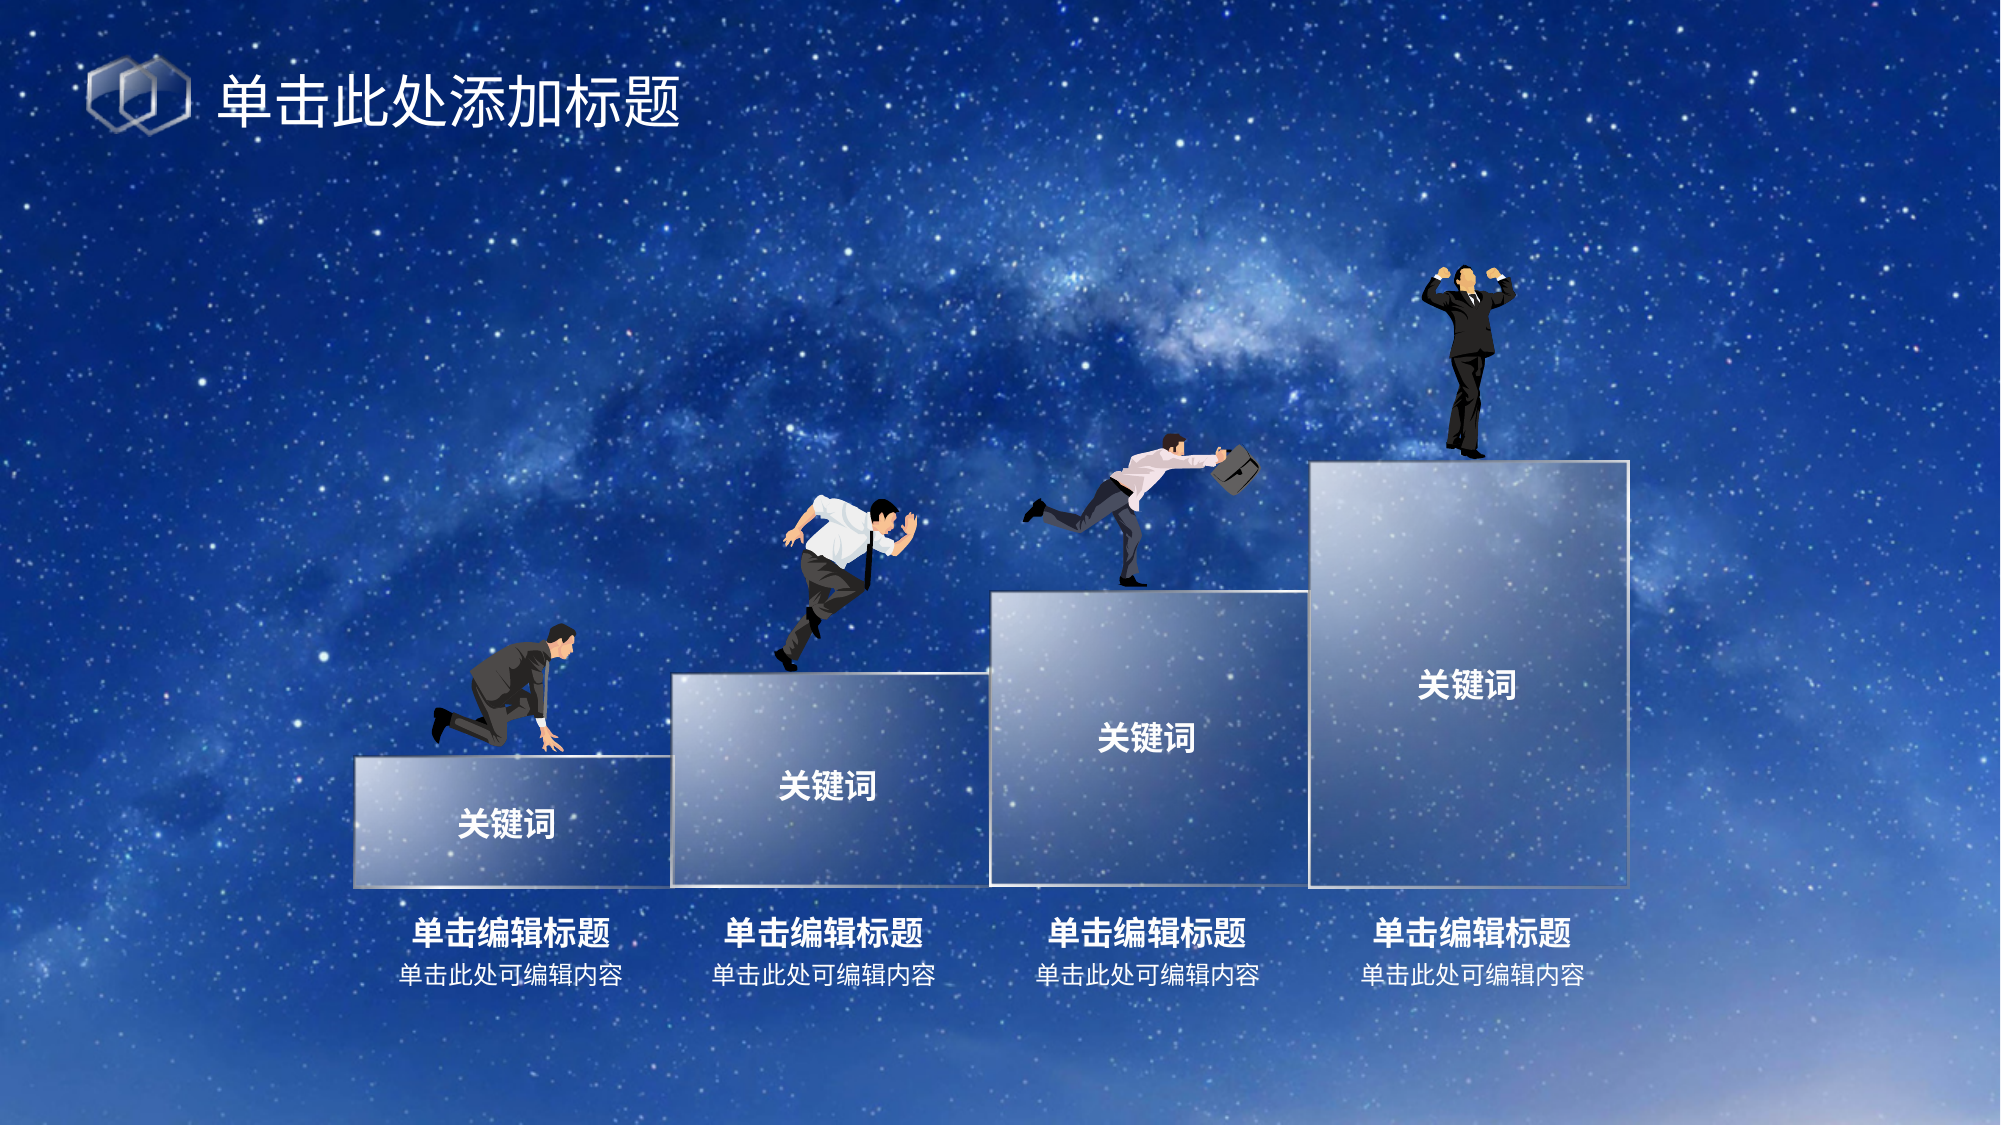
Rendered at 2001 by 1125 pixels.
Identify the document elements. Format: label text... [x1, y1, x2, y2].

text_box 单击编辑标题 [987, 912, 1308, 953]
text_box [773, 492, 918, 674]
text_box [353, 755, 665, 890]
text_box 单击编辑标题 [350, 912, 663, 953]
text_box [669, 672, 984, 889]
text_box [431, 622, 577, 753]
text_box 单击此处可编辑内容 [1313, 959, 1633, 990]
text_box 单击此处可编辑内容 [987, 959, 1308, 990]
text_box 单击编辑标题 [663, 912, 984, 953]
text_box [88, 56, 191, 135]
picture [0, 0, 2001, 1125]
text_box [988, 589, 1302, 888]
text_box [1022, 430, 1264, 587]
text_box 单击此处可编辑内容 [664, 959, 984, 990]
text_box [1307, 460, 1631, 890]
text_box 单击此处添加标题 [194, 65, 719, 136]
text_box 单击此处可编辑内容 [351, 959, 664, 990]
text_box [1419, 264, 1518, 460]
text_box 单击编辑标题 [1312, 912, 1633, 953]
